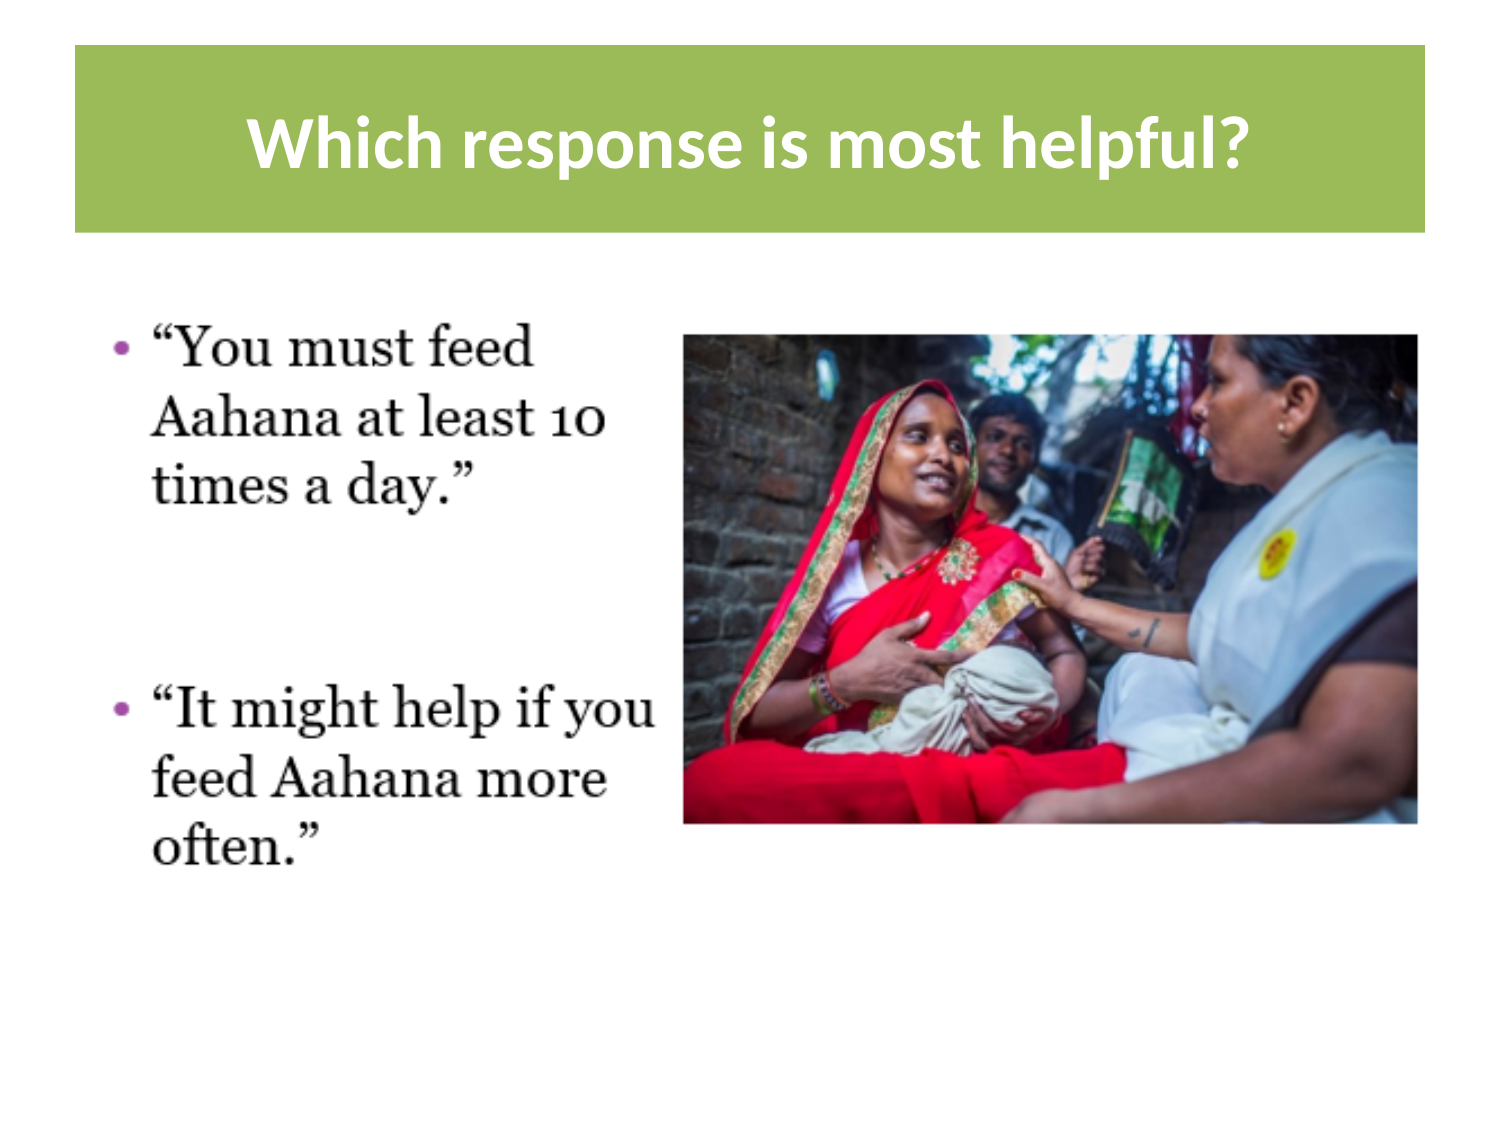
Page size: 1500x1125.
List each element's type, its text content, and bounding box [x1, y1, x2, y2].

title Which response is most helpful? [75, 45, 1425, 233]
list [105, 299, 1426, 882]
